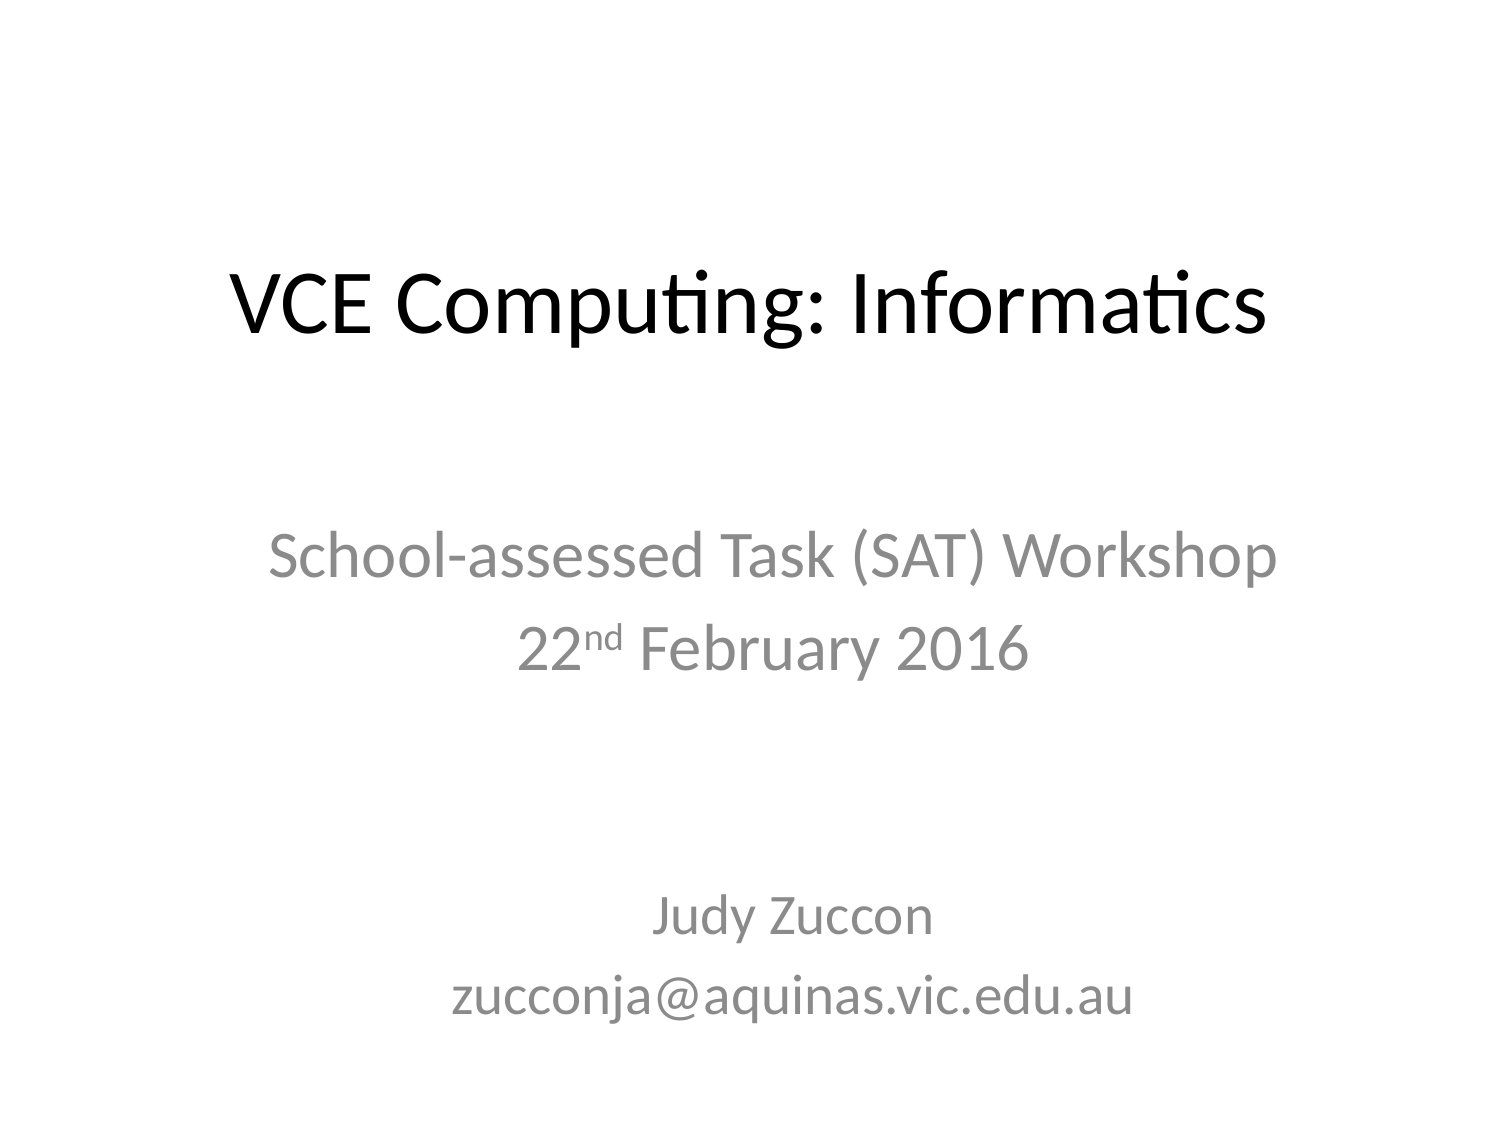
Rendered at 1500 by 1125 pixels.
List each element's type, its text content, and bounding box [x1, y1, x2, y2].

subtitle School-assessed Task (SAT) Workshop 22nd February 2016 [206, 503, 1341, 716]
text_box Judy Zuccon zucconja@aquinas.vic.edu.au [226, 869, 1361, 1035]
title VCE Computing: Informatics [112, 196, 1388, 398]
